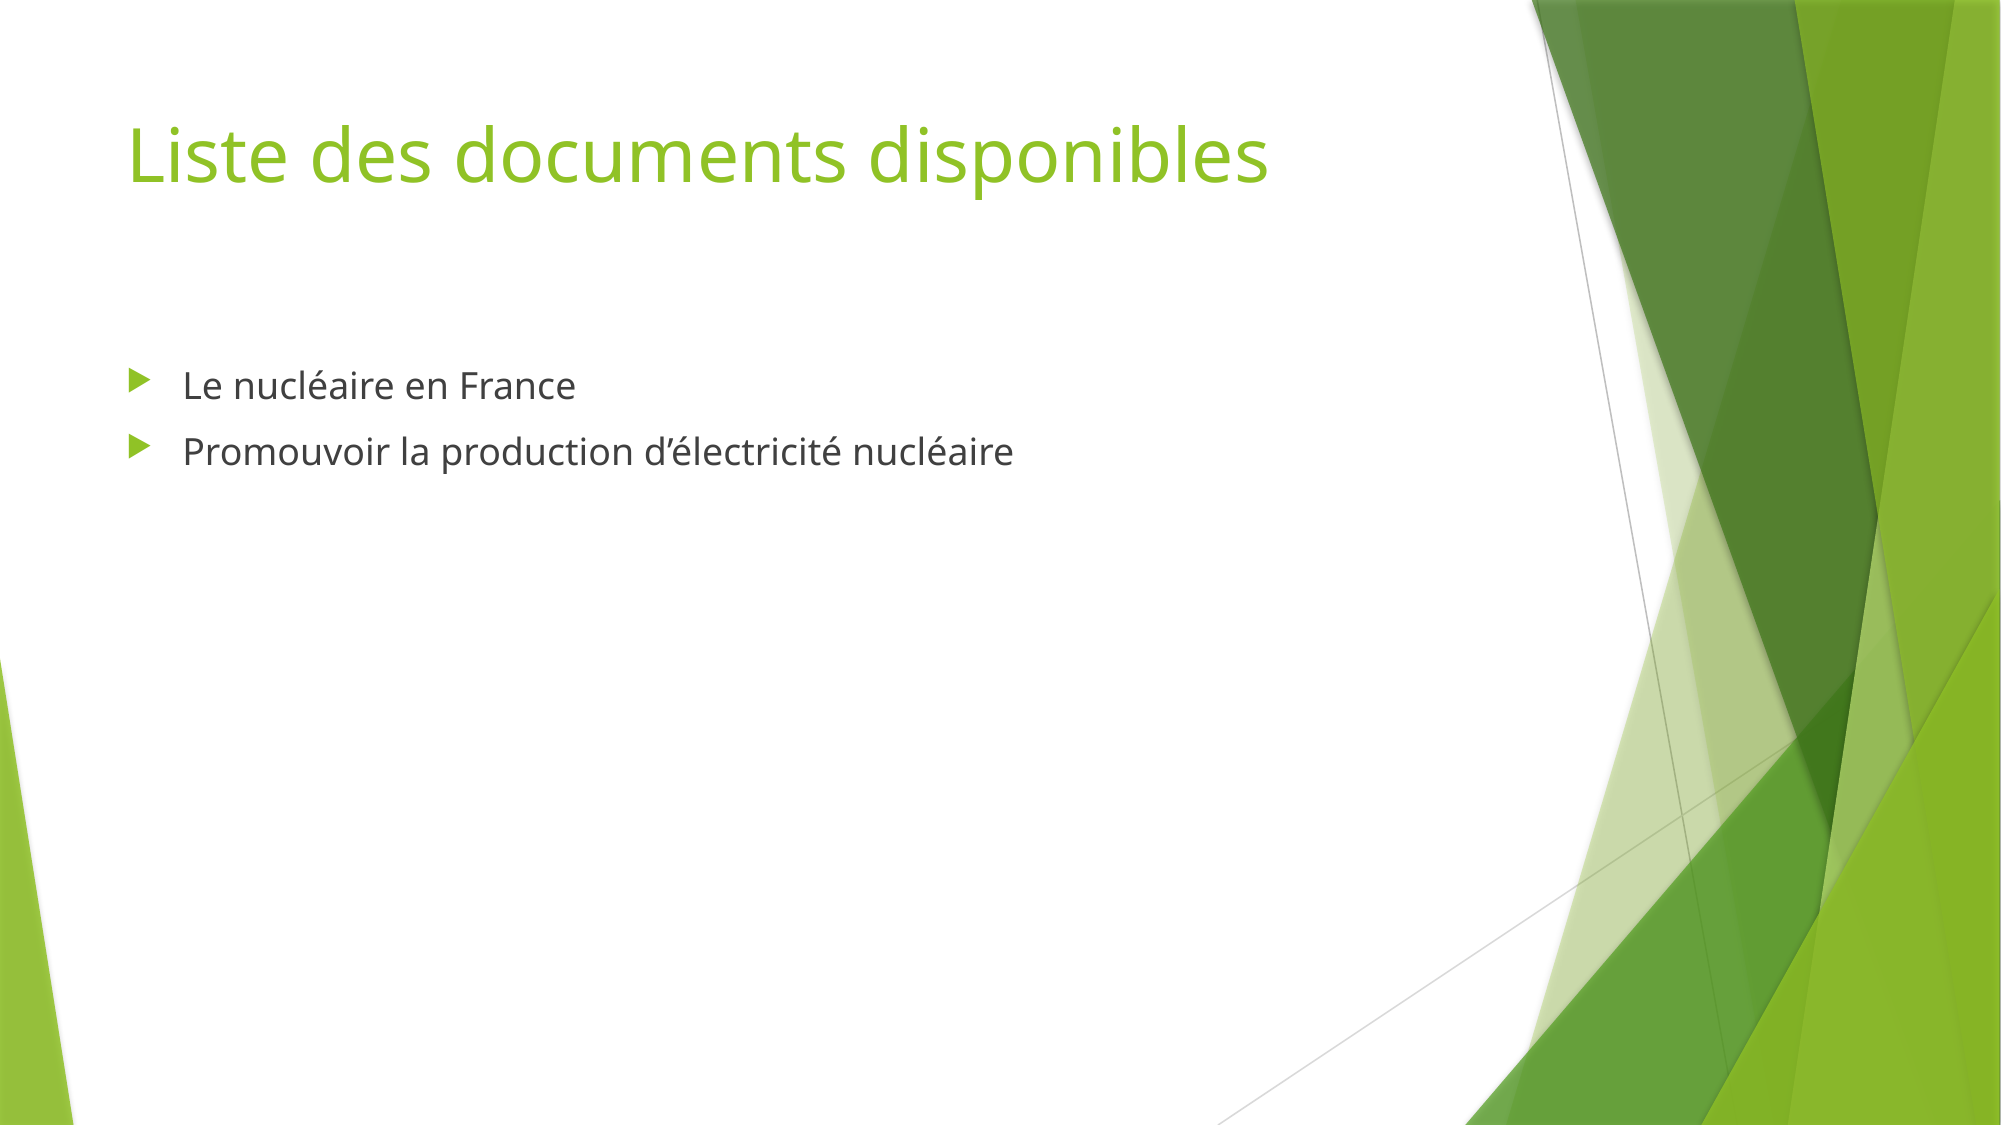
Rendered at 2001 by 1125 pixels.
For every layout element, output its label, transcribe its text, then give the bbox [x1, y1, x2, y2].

list Le nucléaire en France Promouvoir la production d’électricité nucléaire [111, 354, 1522, 992]
title Liste des documents disponibles [111, 99, 1522, 317]
